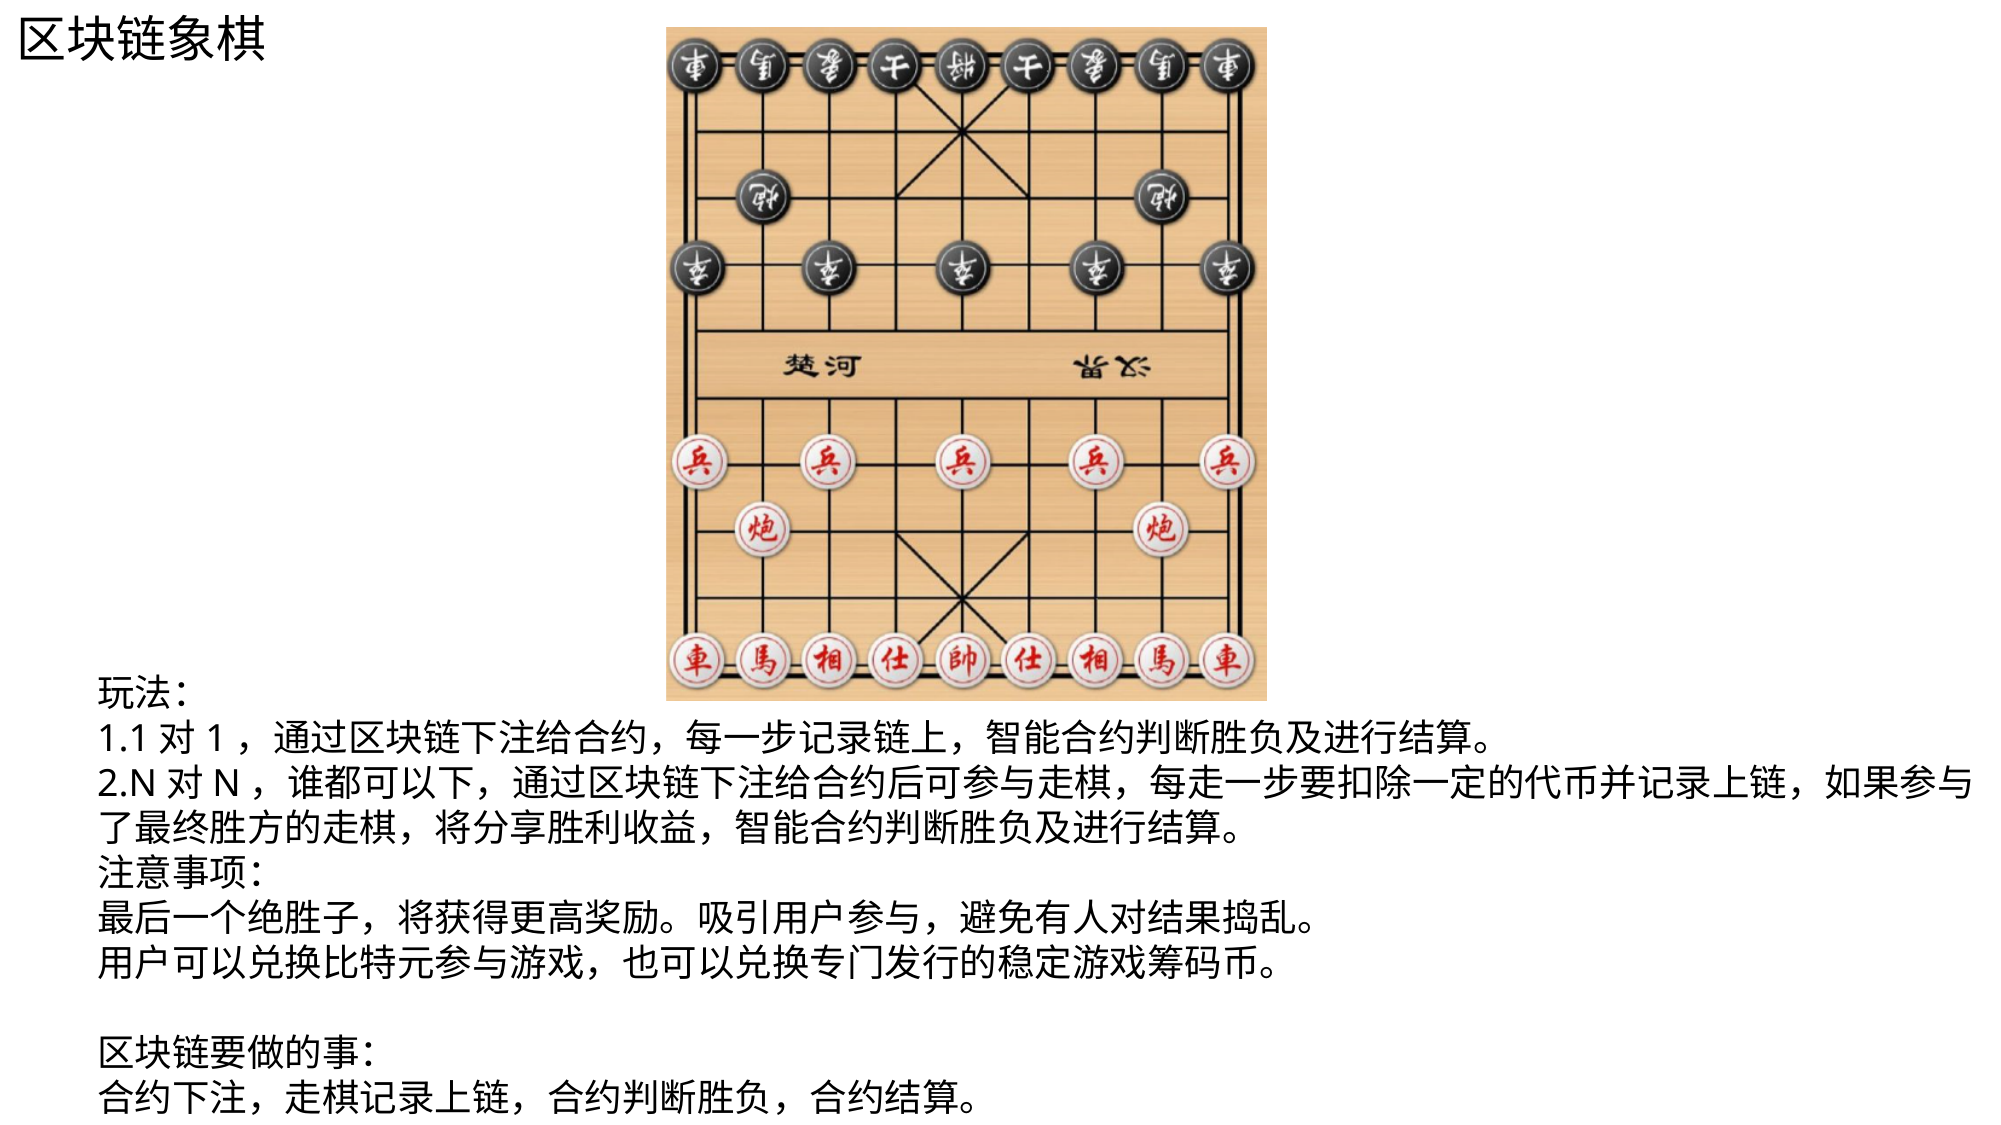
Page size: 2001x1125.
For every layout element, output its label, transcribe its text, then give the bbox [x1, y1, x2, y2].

picture [665, 27, 1267, 701]
text_box 区块链象棋 [1, 0, 282, 75]
text_box 玩法： 1.1对1，通过区块链下注给合约，每一步记录链上，智能合约判断胜负及进行结算。 2.N对N，谁都可以下，通过区块链下注给合约后可参与走棋，每走一步要扣除一定的代币并记录上链，如果参与了最终胜方的走棋，将分享胜利收益，智能合约判断胜负及进行结算。 注意事项： 最后一个绝胜子，将获得更高奖励。吸引用户参与，避免有人对结果捣乱。 用户可以兑换比特元参与游戏，也可以兑换专门发行的稳定游戏筹码币。 区块链要做的事： 合约下注，走棋记录上链，合约判断胜负，合约结算。 [82, 661, 2000, 1125]
